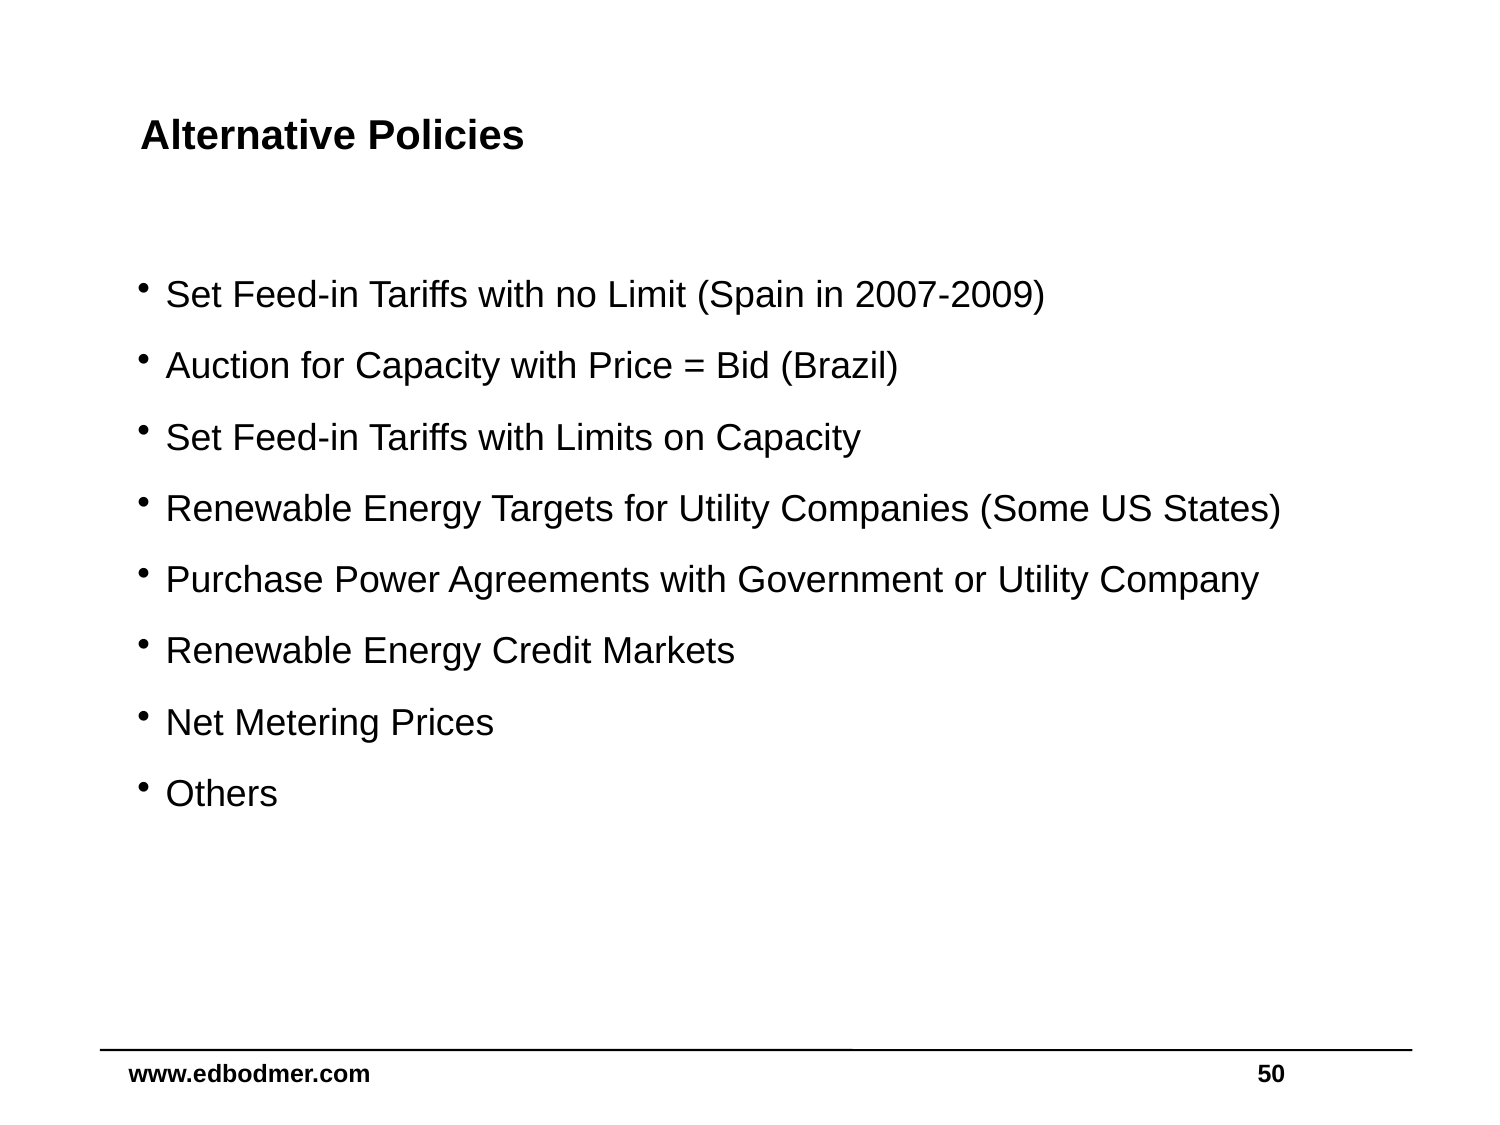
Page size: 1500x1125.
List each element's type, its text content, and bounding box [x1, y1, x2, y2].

title Alternative Policies [124, 99, 1288, 226]
list Set Feed-in Tariffs with no Limit (Spain in 2007-2009) Auction for Capacity with Price = Bid (Brazil) Set Feed-in Tariffs with Limits on Capacity Renewable Energy Targets for Utility Companies (Some US States) Purchase Power Agreements with Government or Utility Company Renewable Energy Credit Markets Net Metering Prices Others [112, 262, 1401, 1026]
